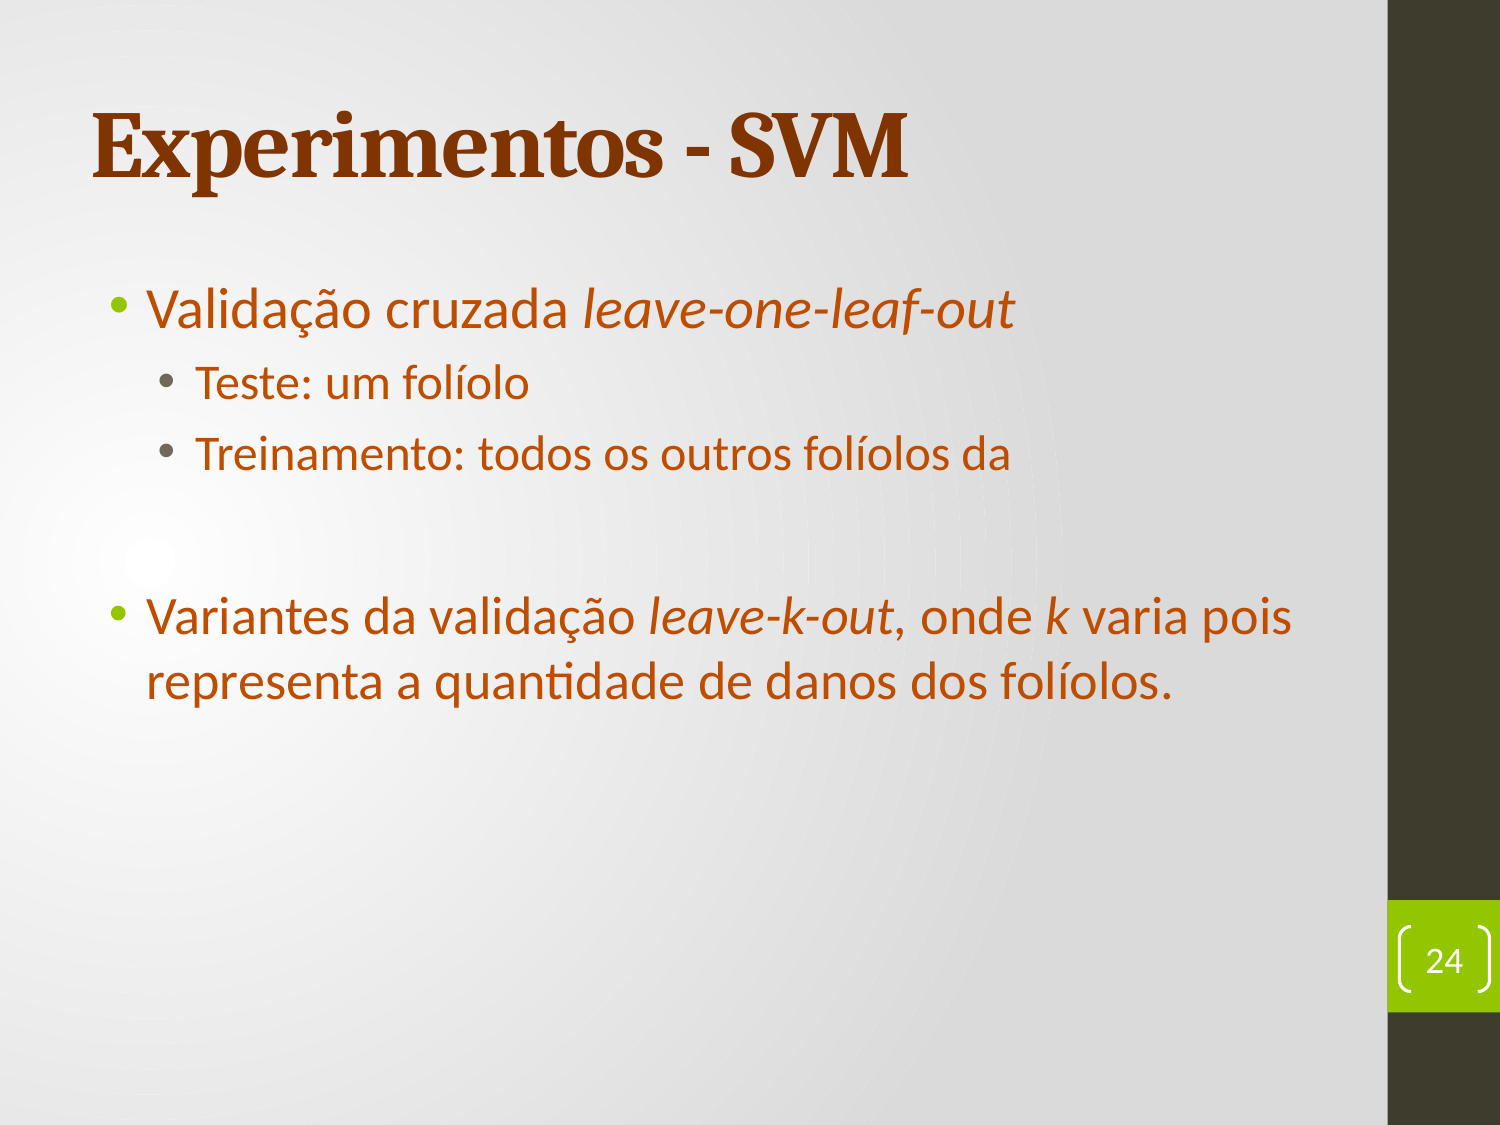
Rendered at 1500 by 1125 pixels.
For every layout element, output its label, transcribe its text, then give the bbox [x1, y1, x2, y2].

slide_number 24 [1397, 924, 1492, 994]
title Experimentos - SVM [75, 45, 1325, 233]
list Validação cruzada leave-one-leaf-out Teste: um folíolo Treinamento: todos os outros folíolos da Variantes da validação leave-k-out, onde k varia pois representa a quantidade de danos dos folíolos. [75, 262, 1325, 1050]
